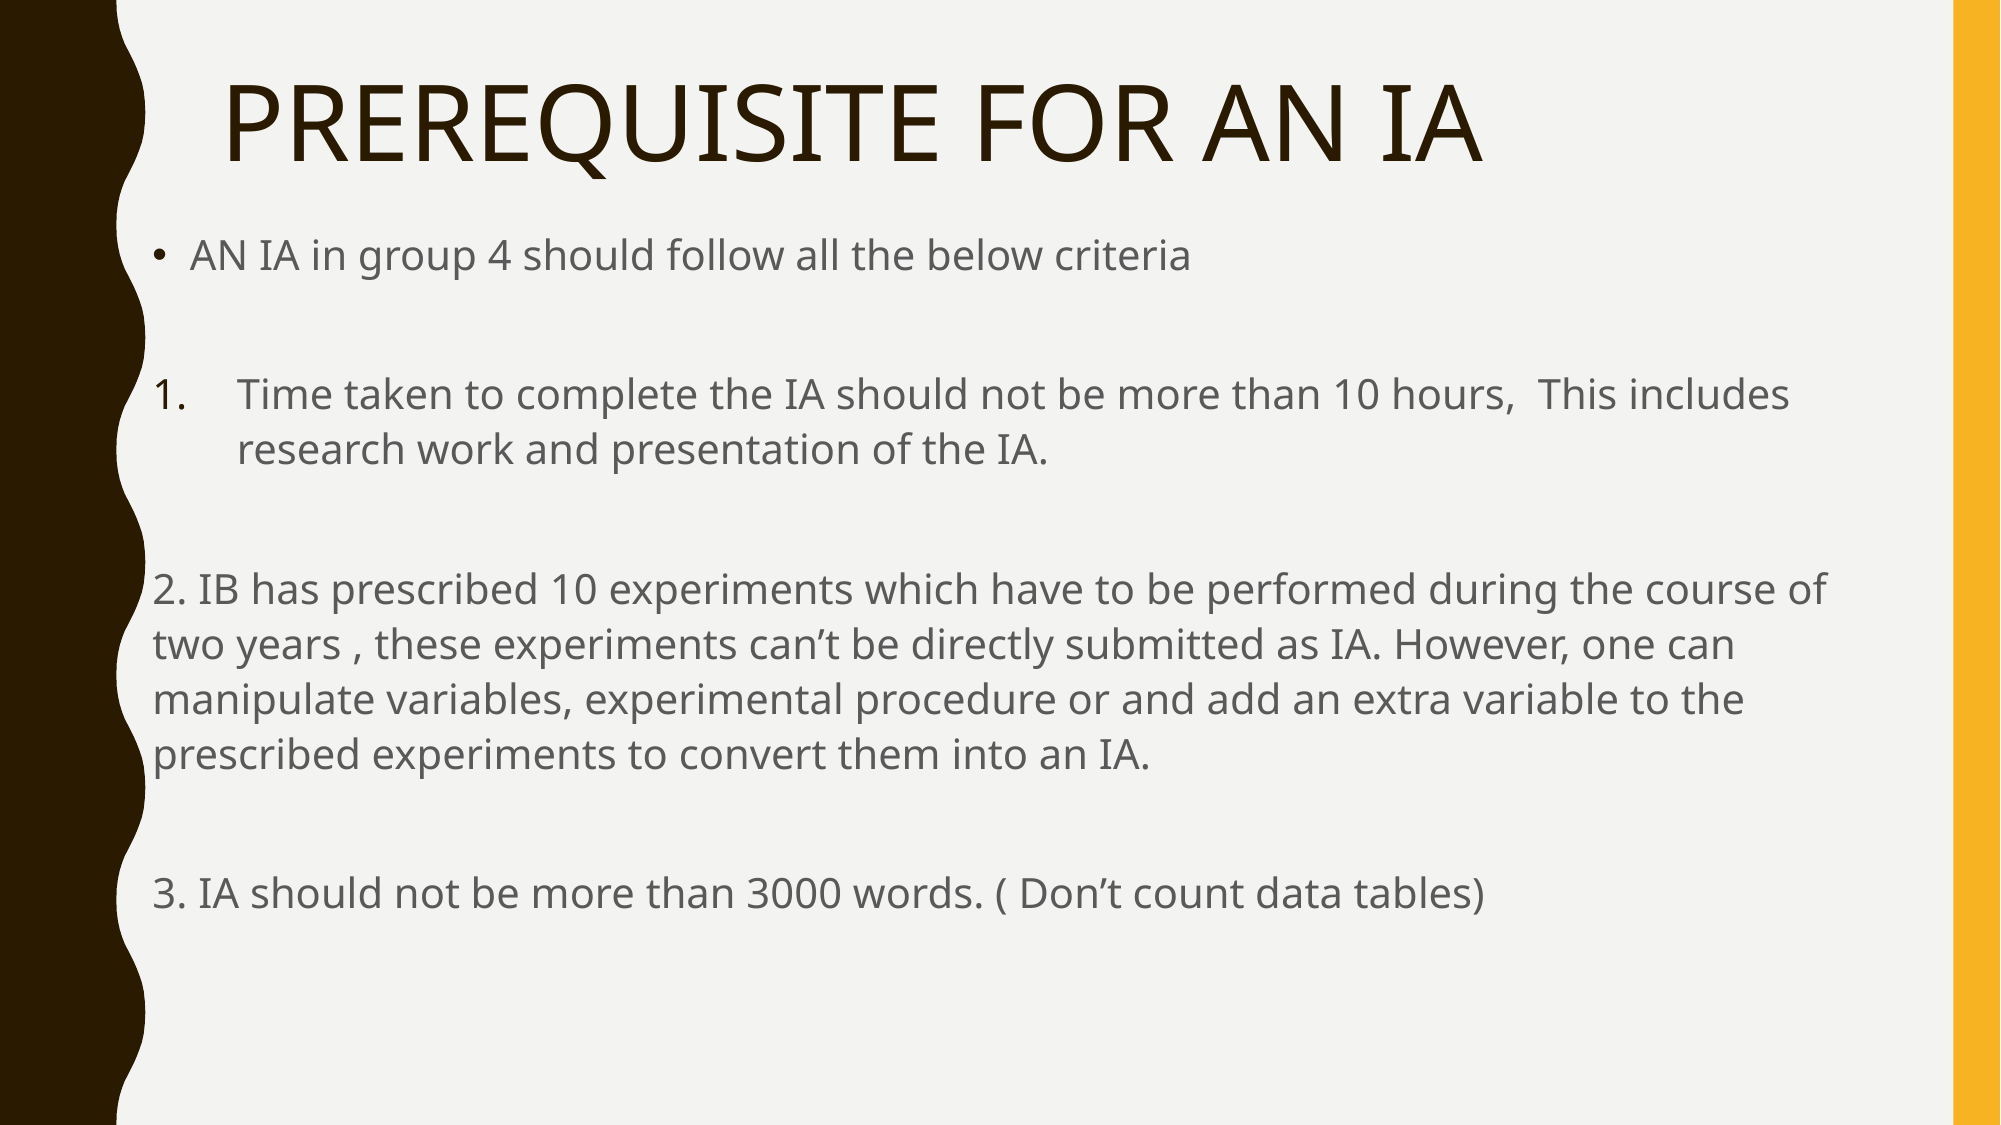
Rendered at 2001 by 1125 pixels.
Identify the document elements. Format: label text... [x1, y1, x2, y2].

list AN IA in group 4 should follow all the below criteria Time taken to complete the IA should not be more than 10 hours, This includes research work and presentation of the IA. 2. IB has prescribed 10 experiments which have to be performed during the course of two years , these experiments can’t be directly submitted as IA. However, one can manipulate variables, experimental procedure or and add an extra variable to the prescribed experiments to convert them into an IA. 3. IA should not be more than 3000 words. ( Don’t count data tables) [137, 216, 1863, 1011]
title PREREQUISITE FOR AN IA [205, 62, 1875, 194]
